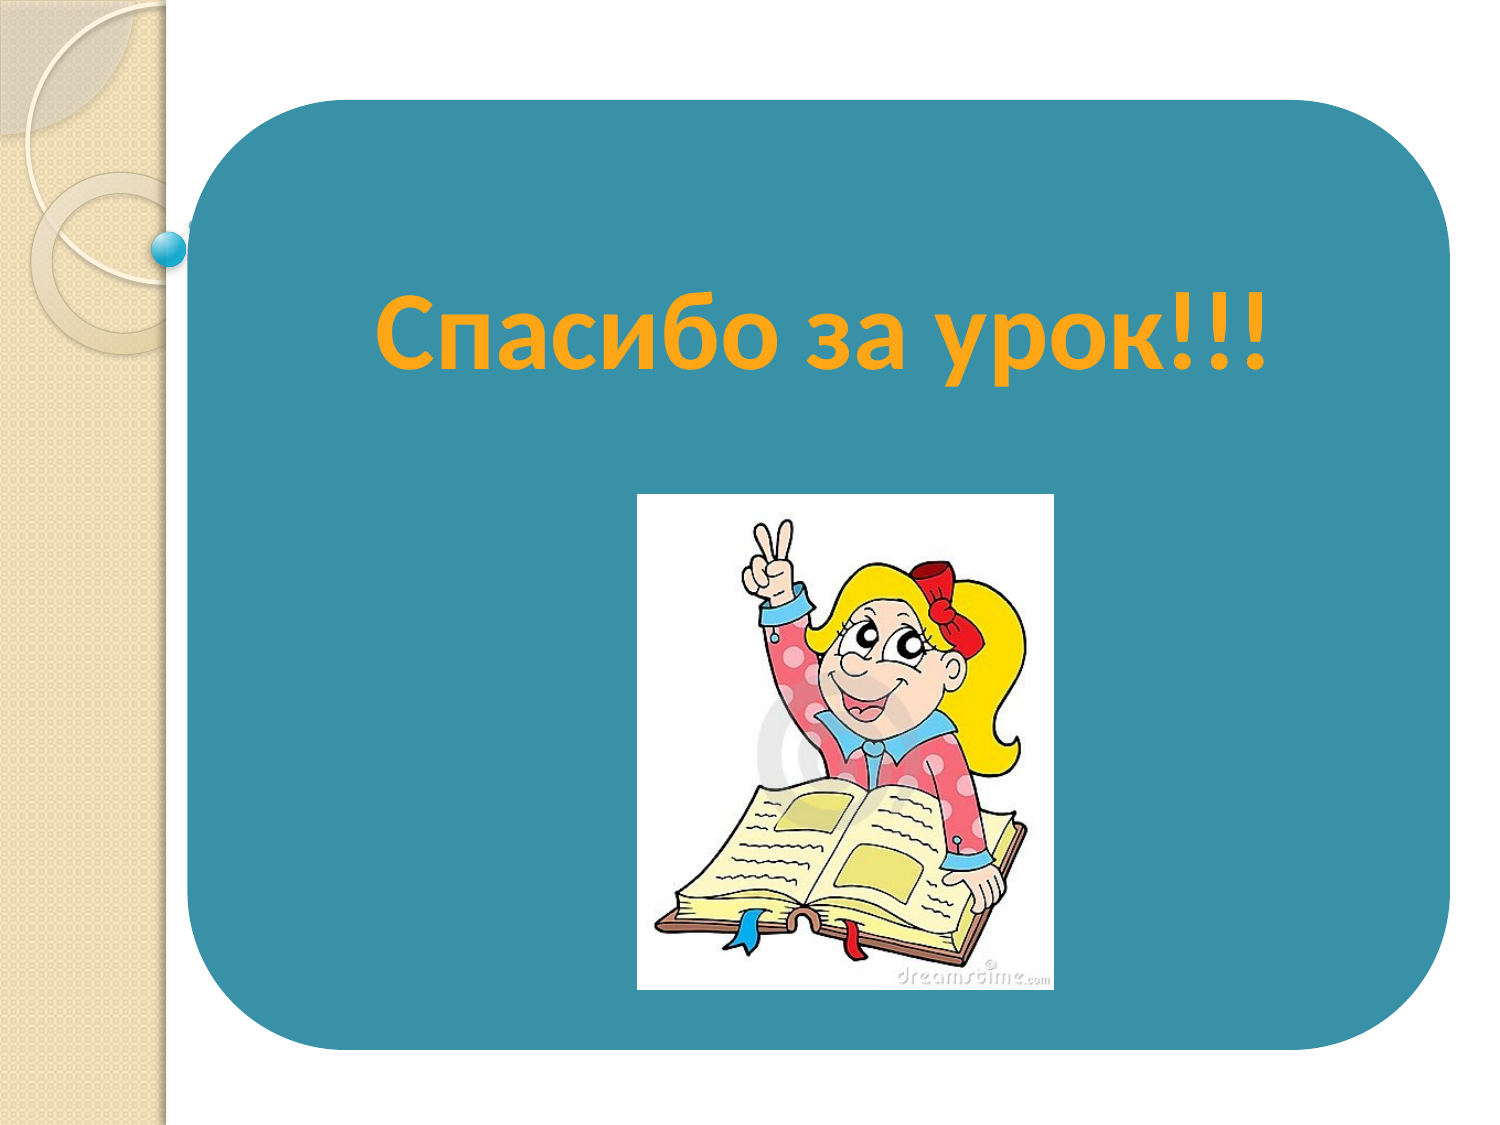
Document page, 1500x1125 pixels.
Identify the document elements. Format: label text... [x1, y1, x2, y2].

picture [637, 494, 1054, 990]
text_box Спасибо за урок!!! [324, 249, 1327, 400]
text_box [185, 97, 1453, 1053]
